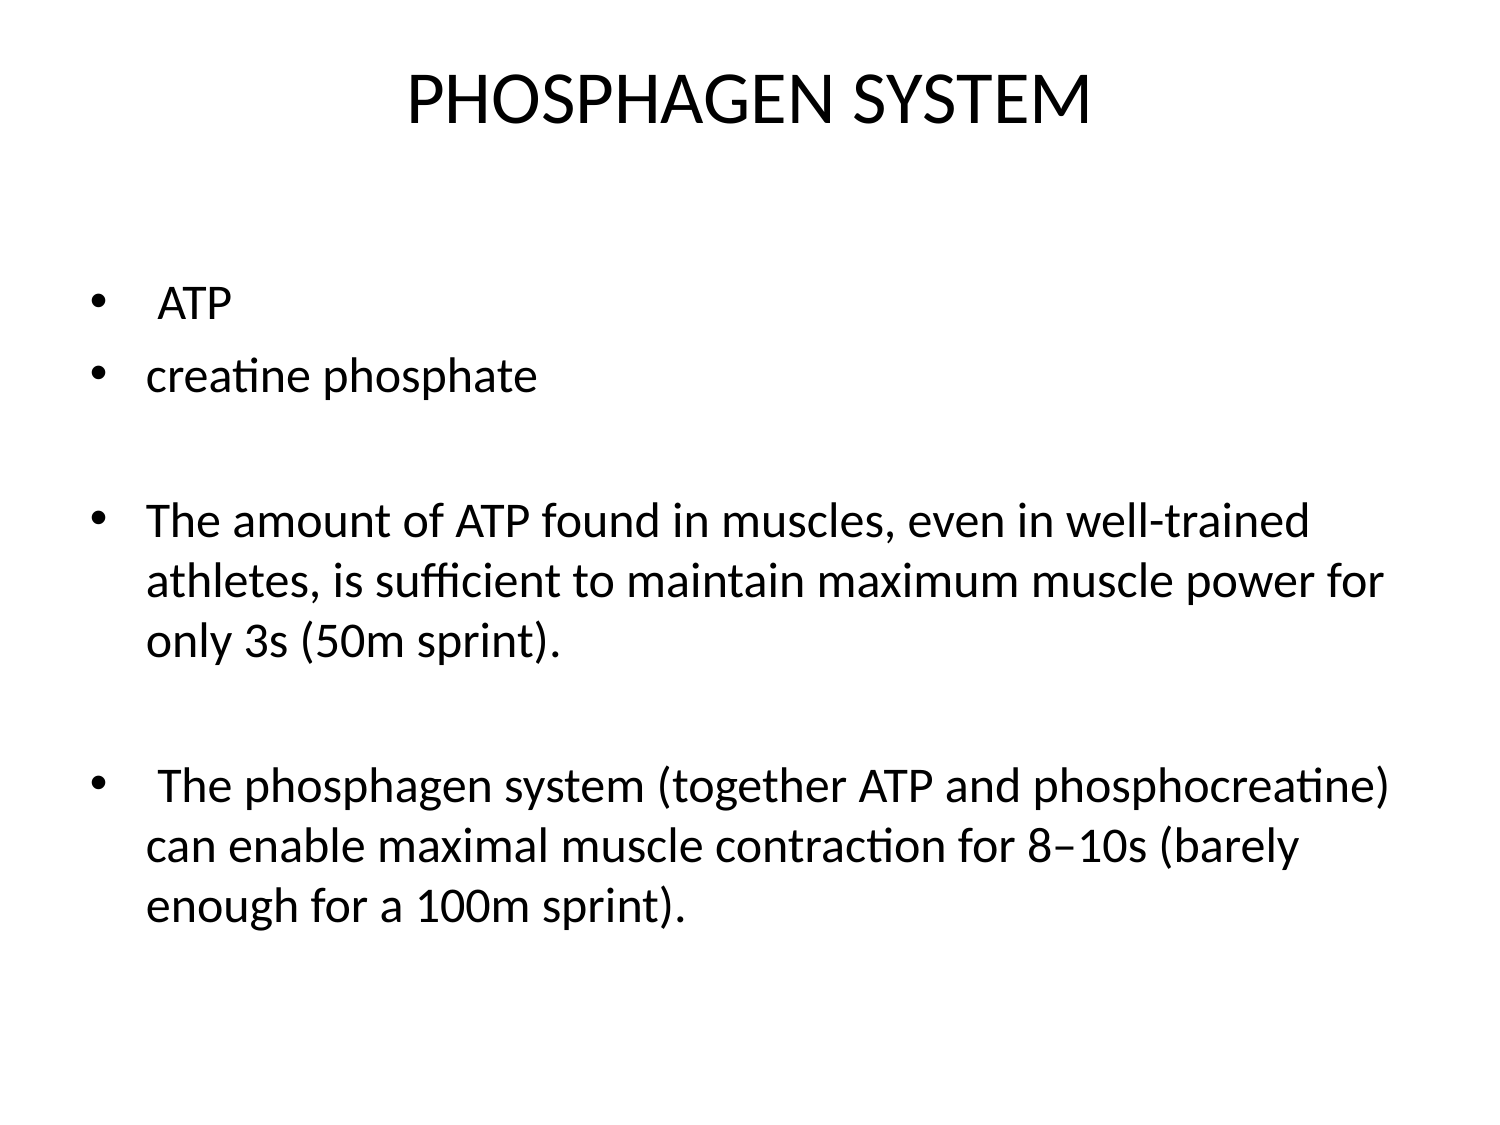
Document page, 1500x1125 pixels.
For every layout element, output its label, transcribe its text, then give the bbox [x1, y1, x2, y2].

text_box PHOSPHAGEN SYSTEM [74, 45, 1425, 233]
text_box ATP creatine phosphate The amount of ATP found in muscles, even in well-trained athletes, is sufficient to maintain maximum muscle power for only 3s (50m sprint). The phosphagen system (together ATP and phosphocreatine) can enable maximal muscle contraction for 8–10s (barely enough for a 100m sprint). [74, 262, 1425, 1005]
